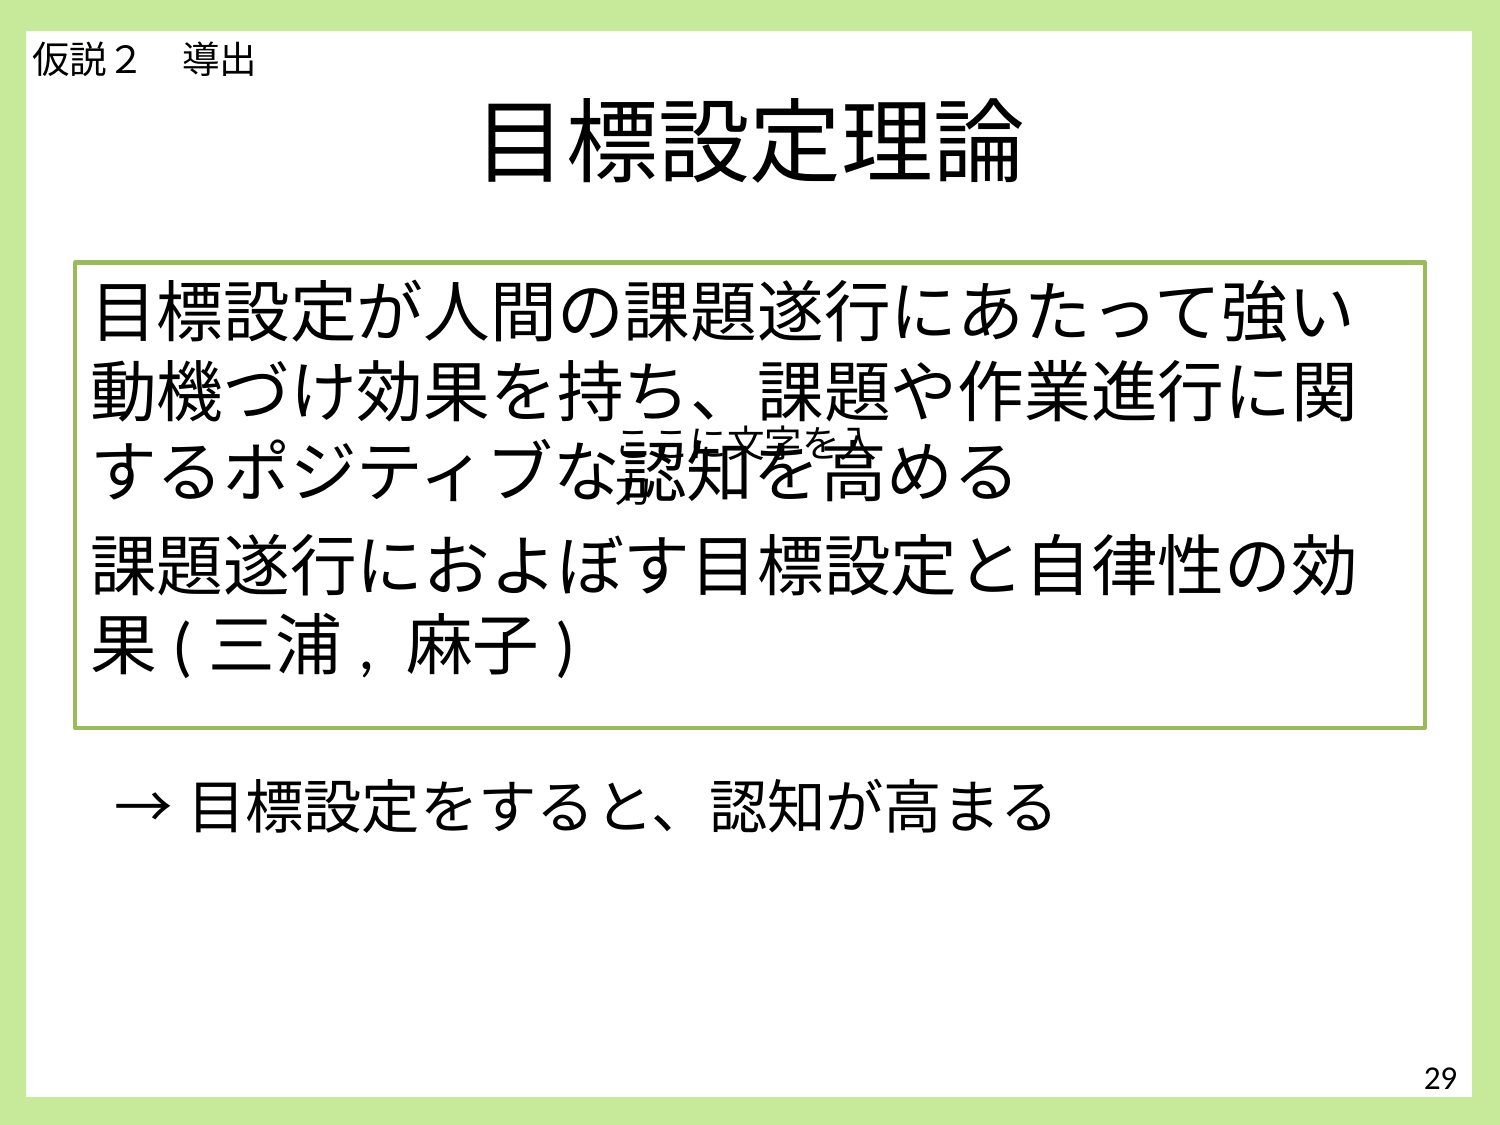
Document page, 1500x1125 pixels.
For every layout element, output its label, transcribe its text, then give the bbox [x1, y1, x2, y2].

list 目標設定が人間の課題遂行にあたって強い動機づけ効果を持ち、課題や作業進行に関するポジティブな認知を高める 課題遂行におよぼす目標設定と自律性の効果(三浦, 麻子) [73, 260, 1427, 730]
text_box →目標設定をすると、認知が高まる [100, 763, 1294, 848]
text_box [0, 0, 1500, 1125]
text_box 仮説２ 導出 [28, 33, 396, 89]
slide_number 29 [1387, 1046, 1470, 1095]
text_box ここに文字を入力 [599, 412, 900, 518]
title 目標設定理論 [75, 45, 1425, 233]
text_box [0, 33, 1470, 1125]
